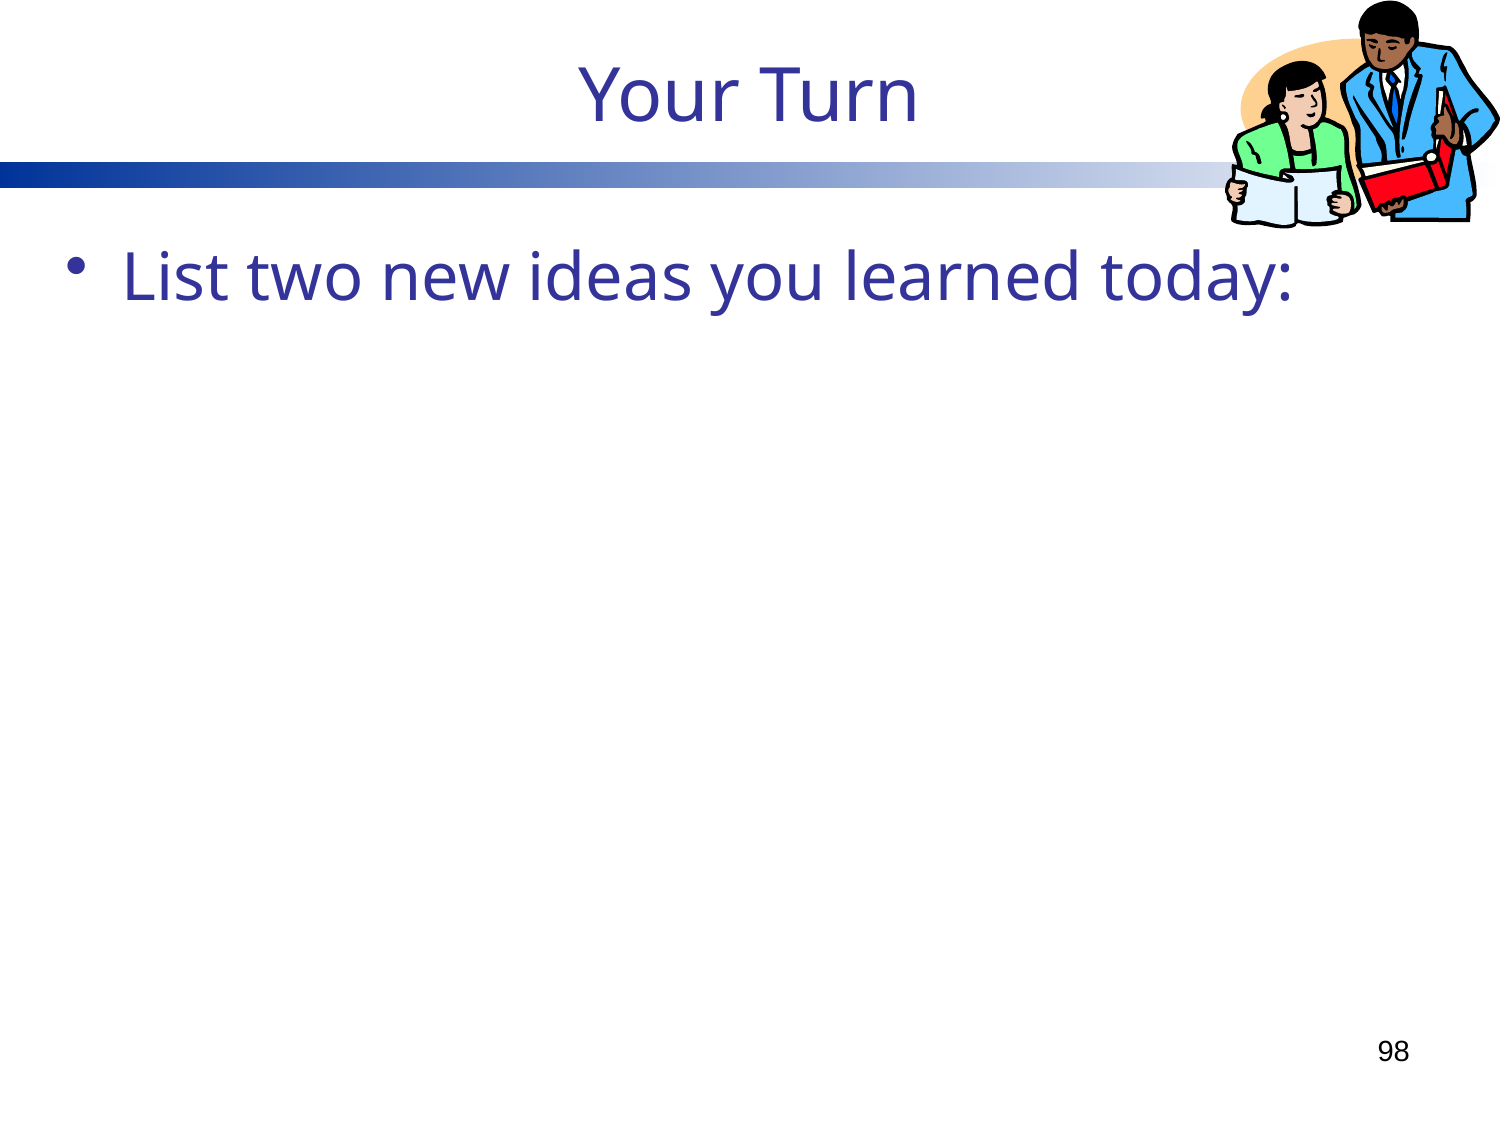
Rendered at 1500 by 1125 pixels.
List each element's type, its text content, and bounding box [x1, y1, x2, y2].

slide_number 98 [1274, 1024, 1426, 1103]
list List two new ideas you learned today: [50, 226, 1425, 1032]
title Your Turn [75, 45, 1219, 138]
picture [1224, 0, 1500, 230]
